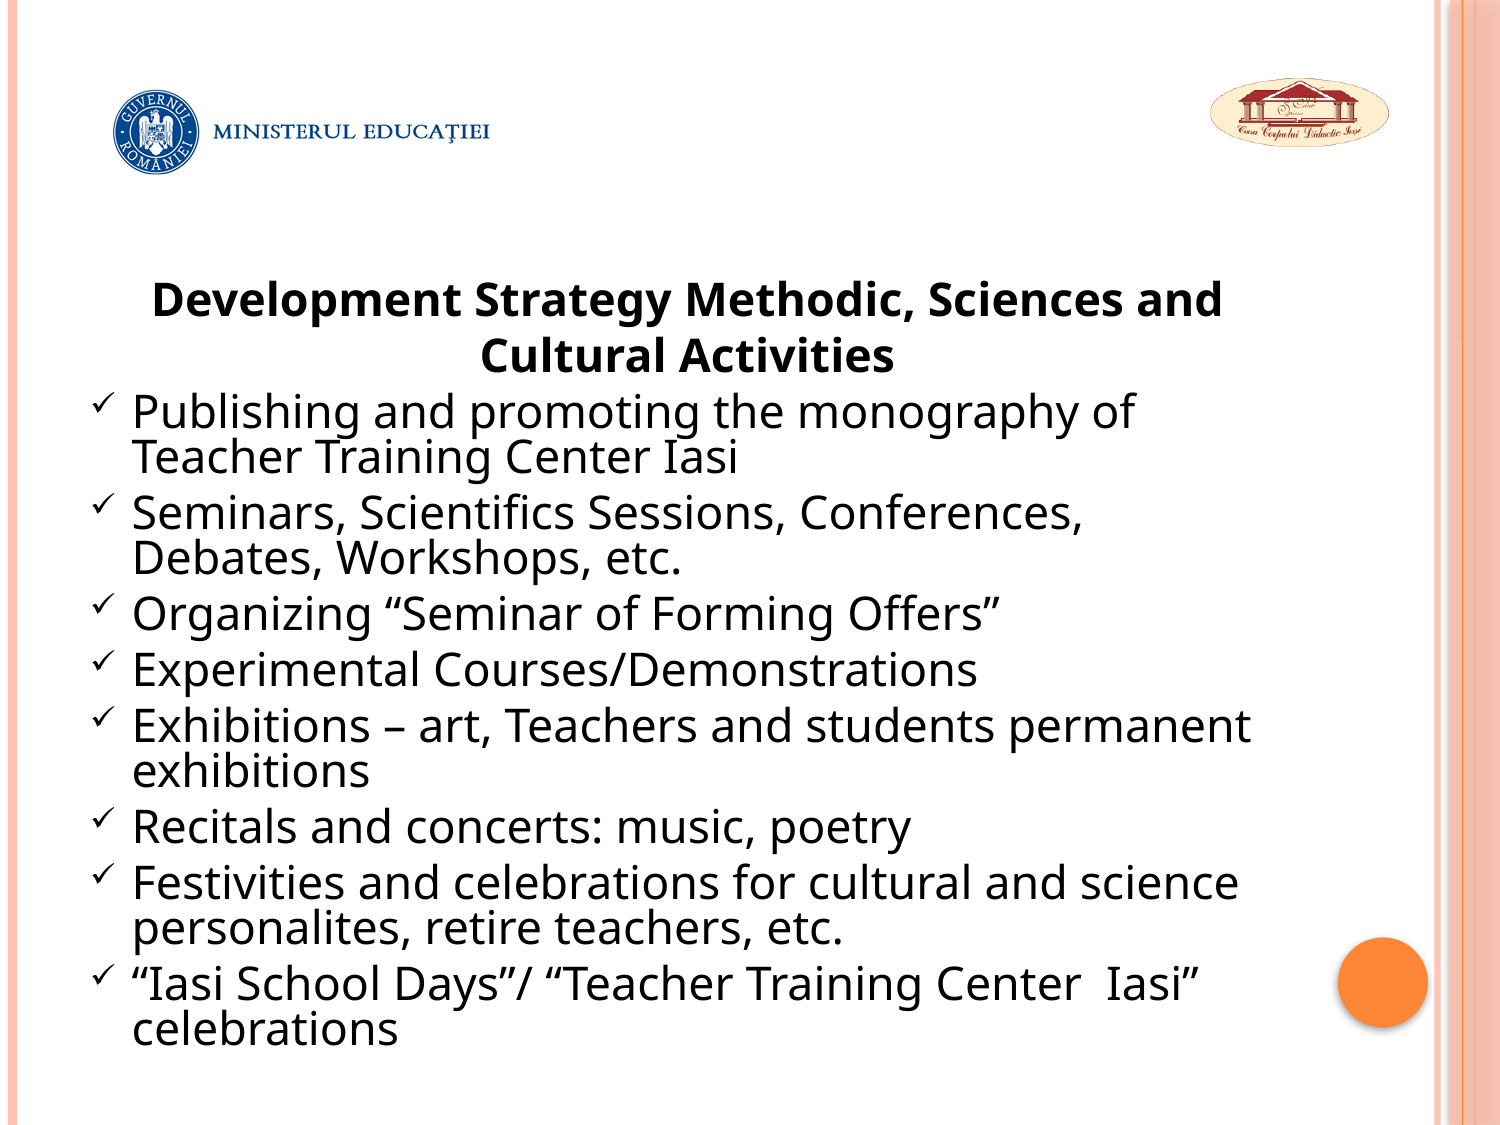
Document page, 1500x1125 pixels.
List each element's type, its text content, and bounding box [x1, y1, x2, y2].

picture [111, 89, 491, 175]
list Development Strategy Methodic, Sciences and Cultural Activities Publishing and promoting the monography of Teacher Training Center Iasi Seminars, Scientifics Sessions, Conferences, Debates, Workshops, etc. Organizing “Seminar of Forming Offers” Experimental Courses/Demonstrations Exhibitions – art, Teachers and students permanent exhibitions Recitals and concerts: music, poetry Festivities and celebrations for cultural and science personalites, retire teachers, etc. “Iasi School Days”/ “Teacher Training Center Iasi” celebrations [75, 262, 1300, 1062]
picture [1210, 77, 1391, 148]
